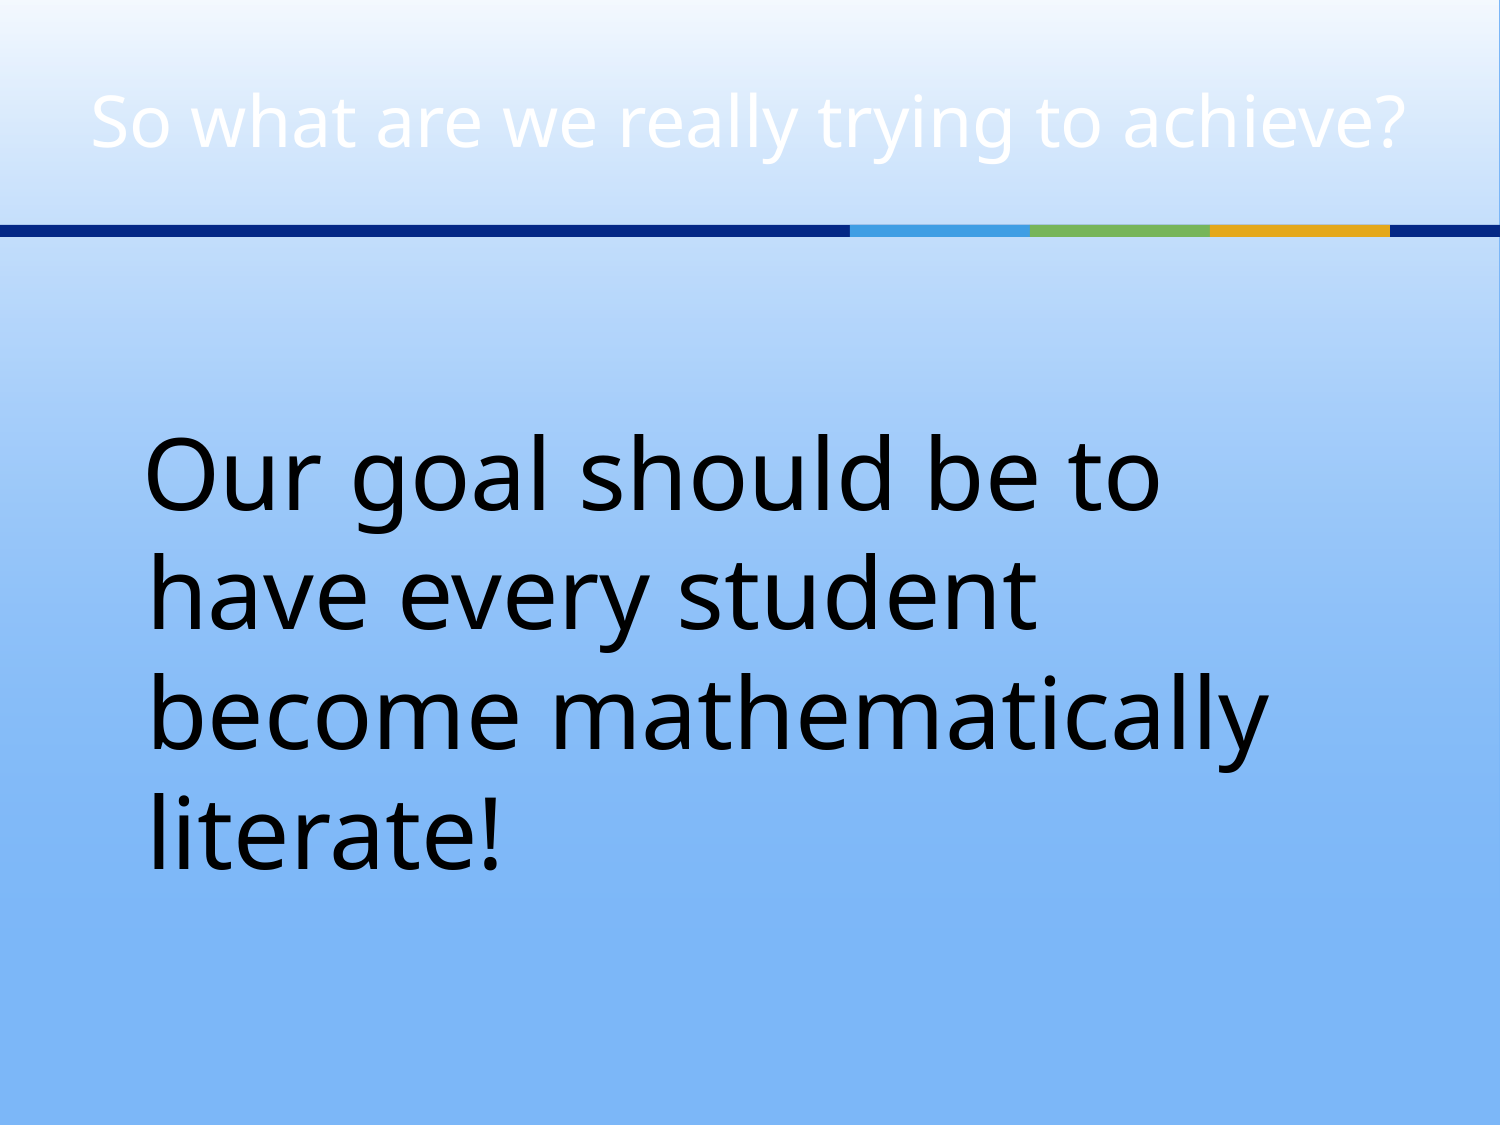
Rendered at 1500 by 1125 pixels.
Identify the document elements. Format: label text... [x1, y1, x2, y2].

list Our goal should be to have every student become mathematically literate! [75, 262, 1425, 1005]
title So what are we really trying to achieve? [75, 24, 1425, 213]
